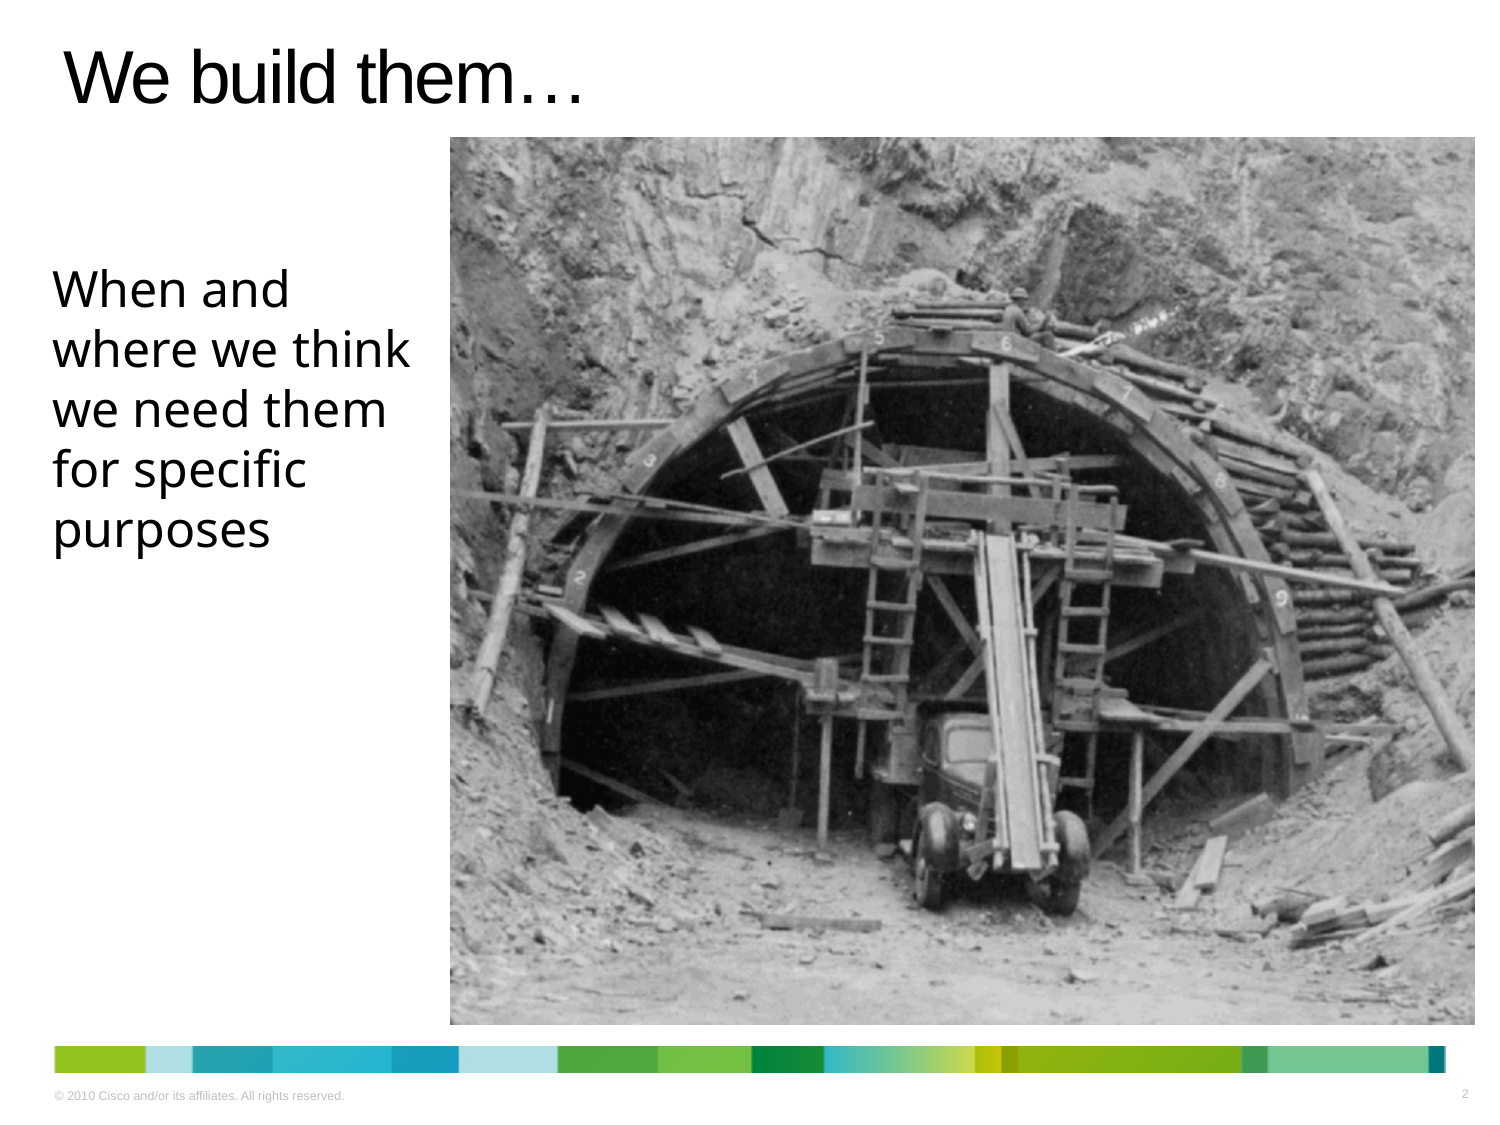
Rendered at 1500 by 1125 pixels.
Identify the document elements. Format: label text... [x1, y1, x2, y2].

picture [449, 137, 1476, 1026]
picture [54, 1046, 1446, 1073]
title We build them… [50, 0, 725, 125]
text_box When and where we think we need them for specific purposes [37, 249, 438, 565]
